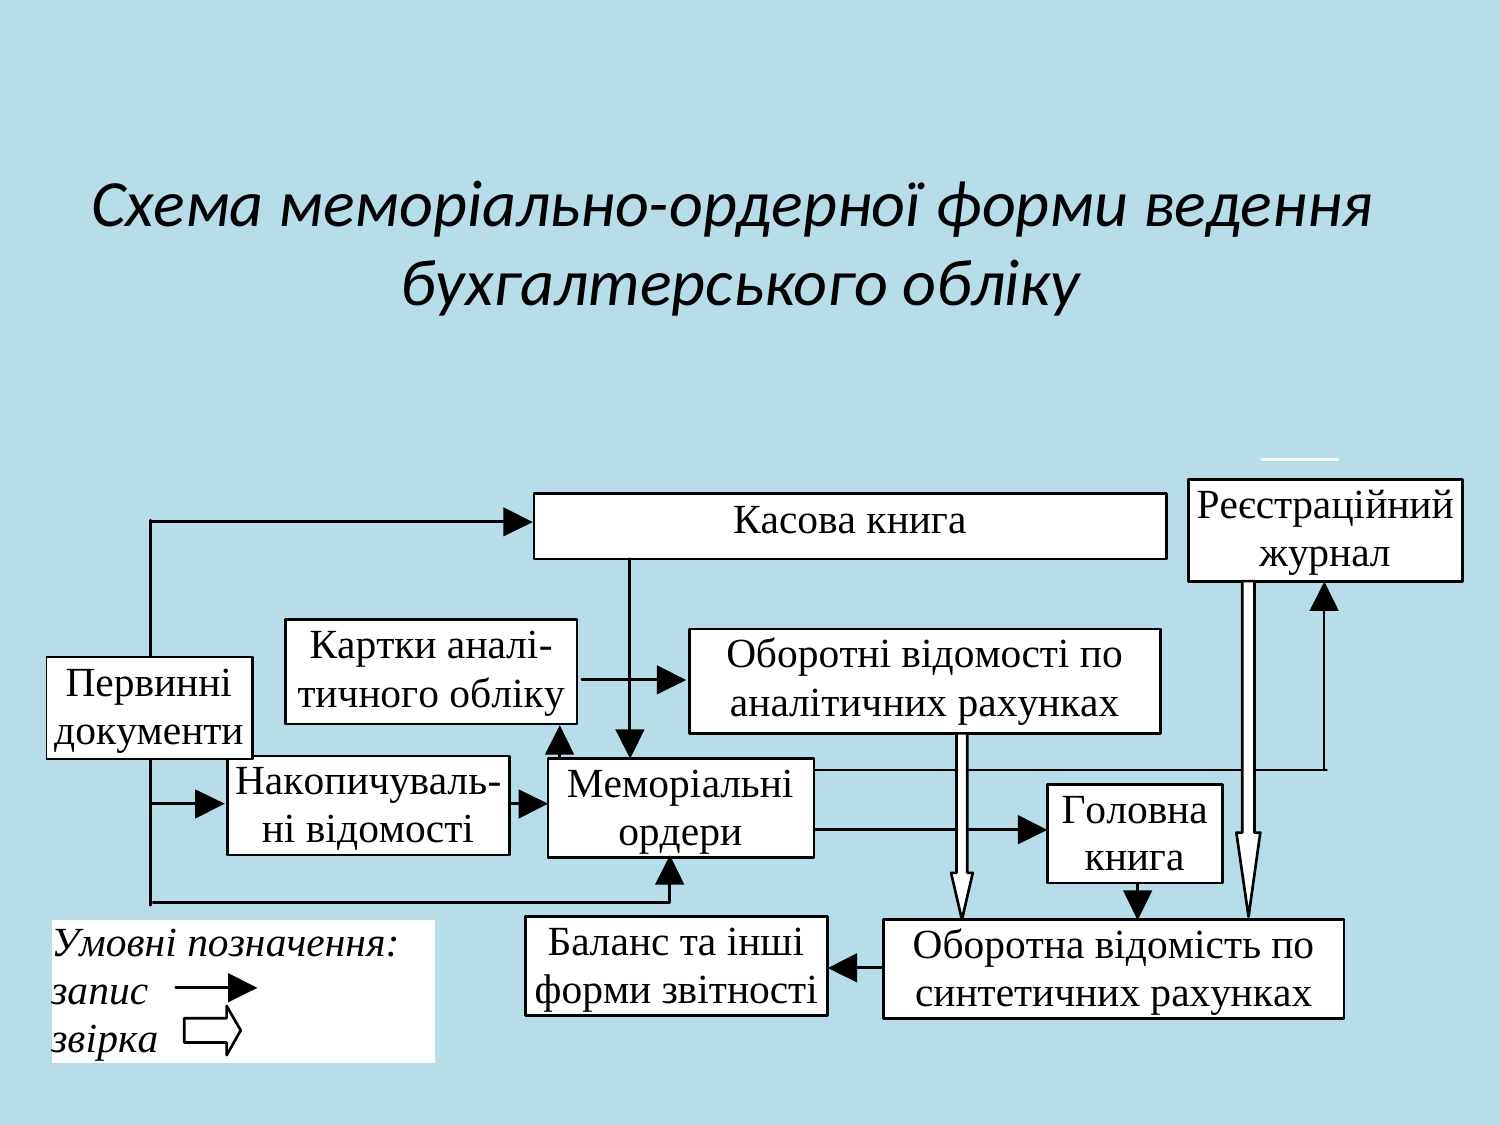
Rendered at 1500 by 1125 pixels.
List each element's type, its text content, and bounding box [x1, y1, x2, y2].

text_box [45, 456, 1466, 1067]
title Схема меморіально-ордерної форми ведення бухгалтерського обліку [75, 45, 1407, 434]
